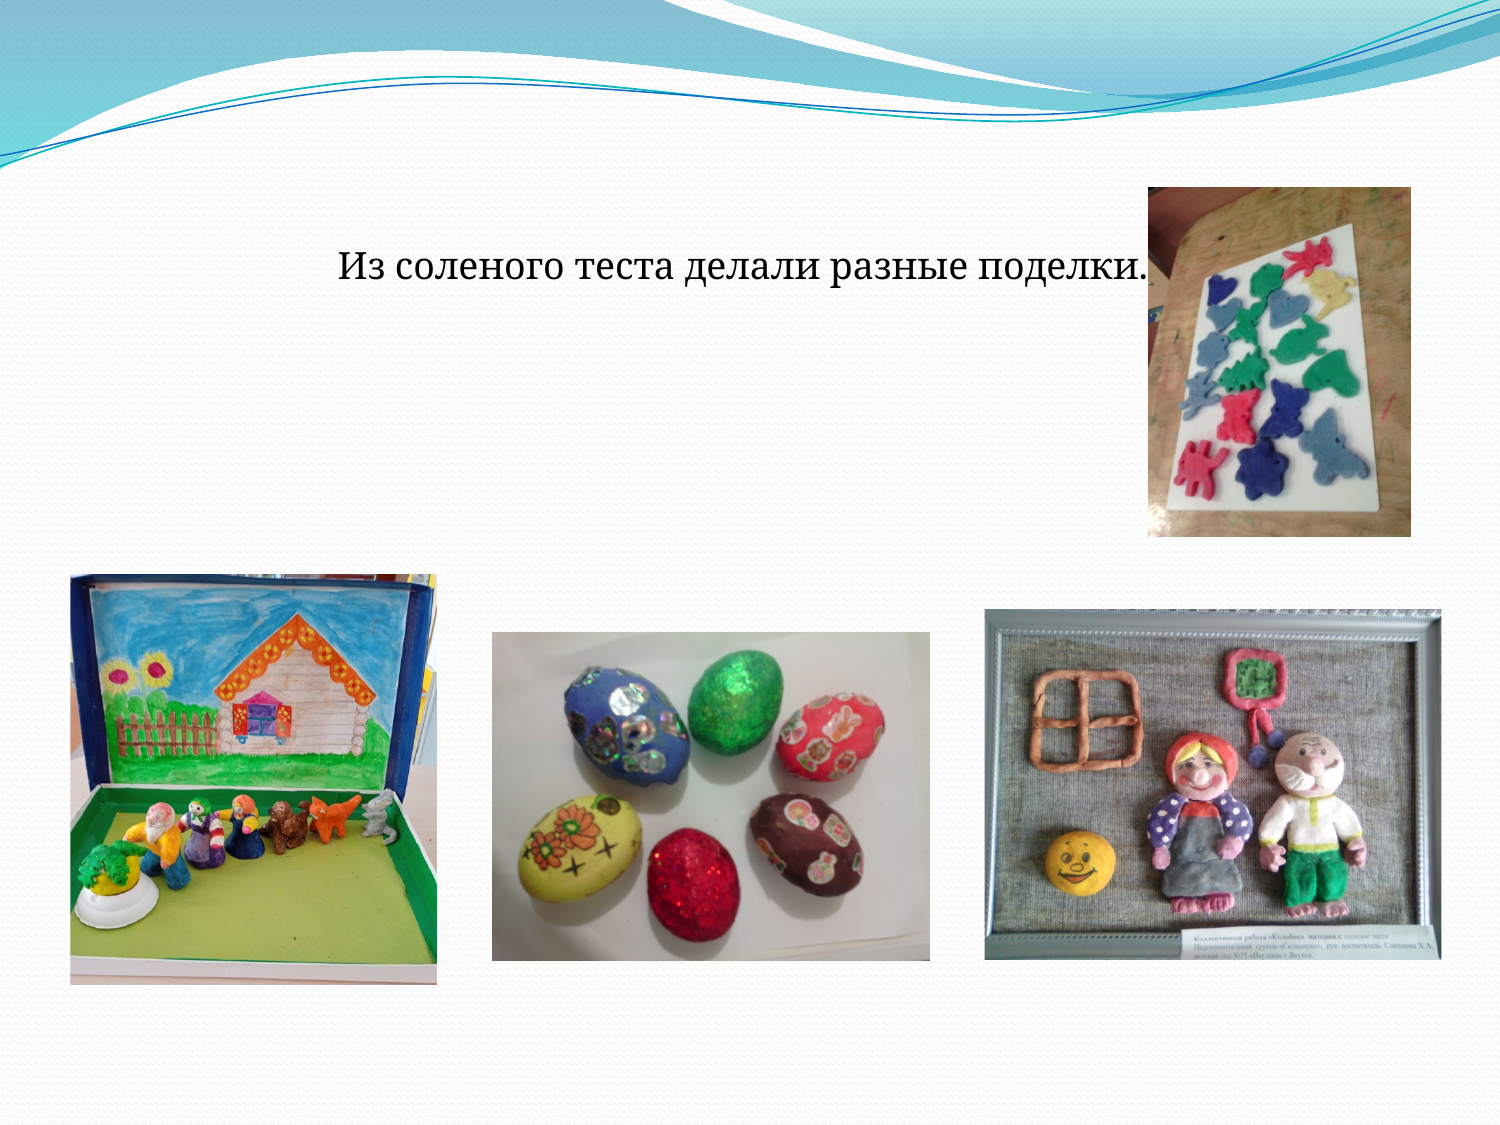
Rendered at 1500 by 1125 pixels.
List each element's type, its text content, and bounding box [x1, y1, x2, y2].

picture [491, 632, 930, 962]
text_box Из соленого теста делали разные поделки. [322, 234, 1141, 295]
picture [1393, 609, 1442, 960]
picture [985, 609, 1032, 960]
picture [1037, 555, 1389, 1014]
picture [1148, 187, 1411, 538]
picture [70, 573, 437, 985]
